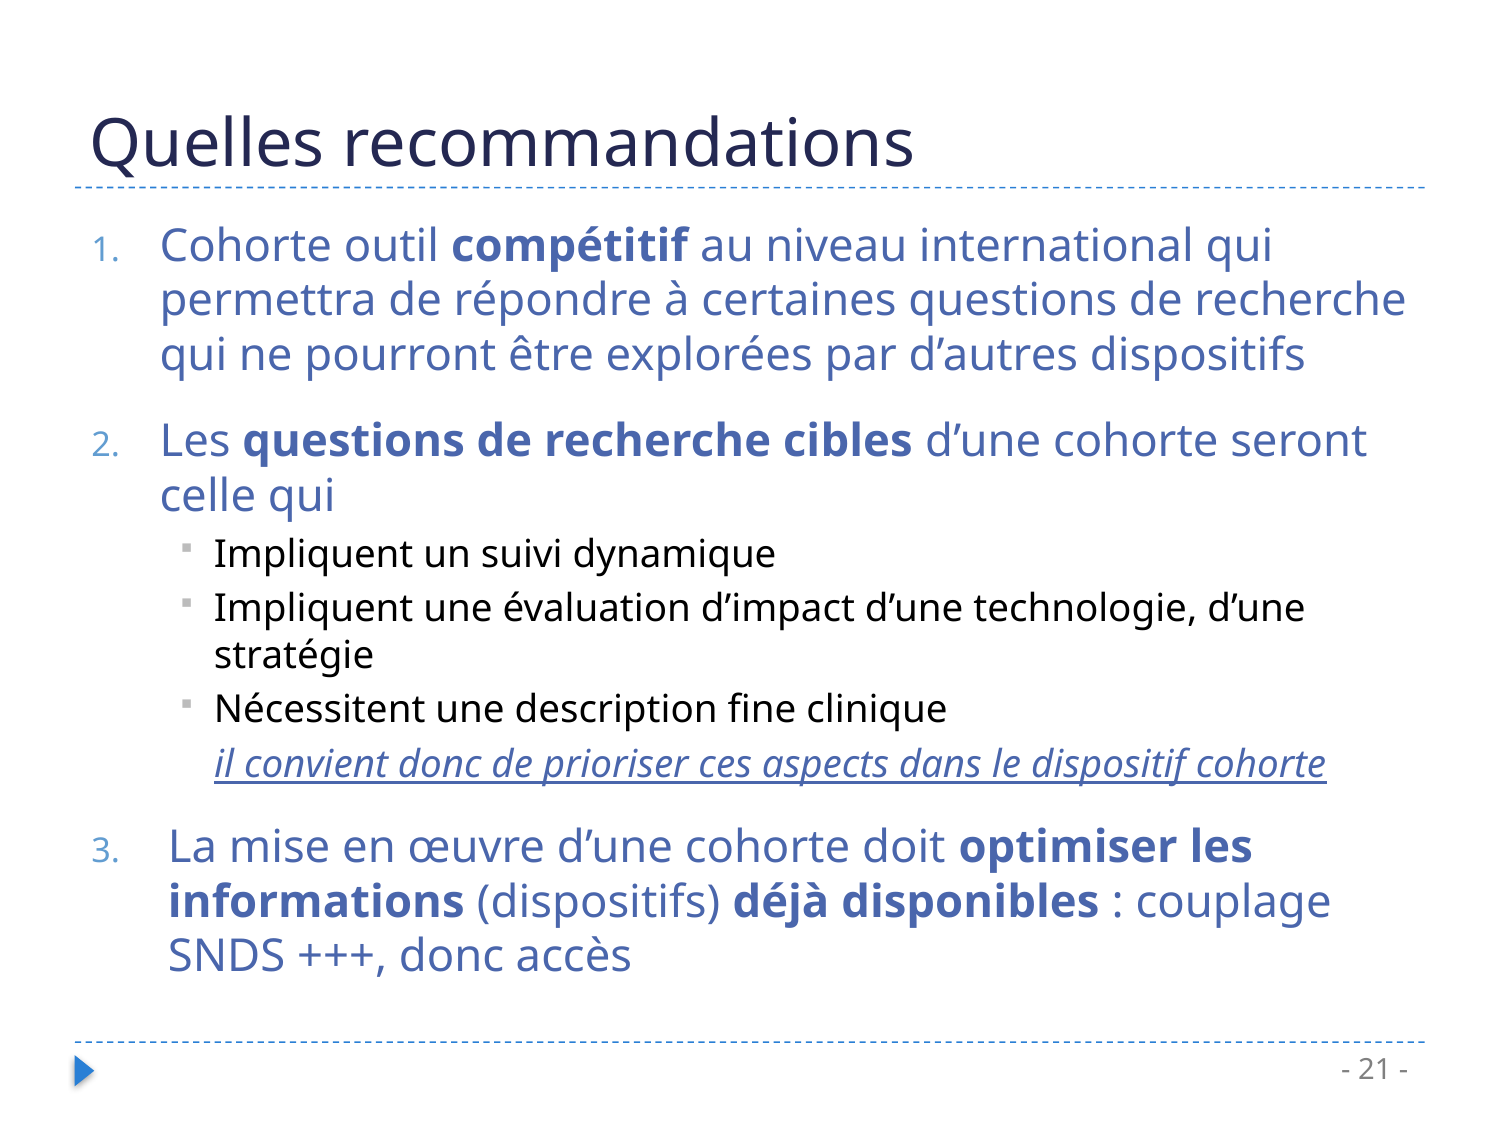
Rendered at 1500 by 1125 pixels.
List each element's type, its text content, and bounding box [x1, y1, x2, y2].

title Quelles recommandations [75, 24, 1425, 188]
text_box Cohorte outil compétitif au niveau international qui permettra de répondre à certaines questions de recherche qui ne pourront être explorées par d’autres dispositifs Les questions de recherche cibles d’une cohorte seront celle qui Impliquent un suivi dynamique Impliquent une évaluation d’impact d’une technologie, d’une stratégie Nécessitent une description fine clinique il convient donc de prioriser ces aspects dans le dispositif cohorte La mise en œuvre d’une cohorte doit optimiser les informations (dispositifs) déjà disponibles : couplage SNDS +++, donc accès [76, 208, 1424, 1035]
footer - 21 - [475, 1042, 1424, 1103]
